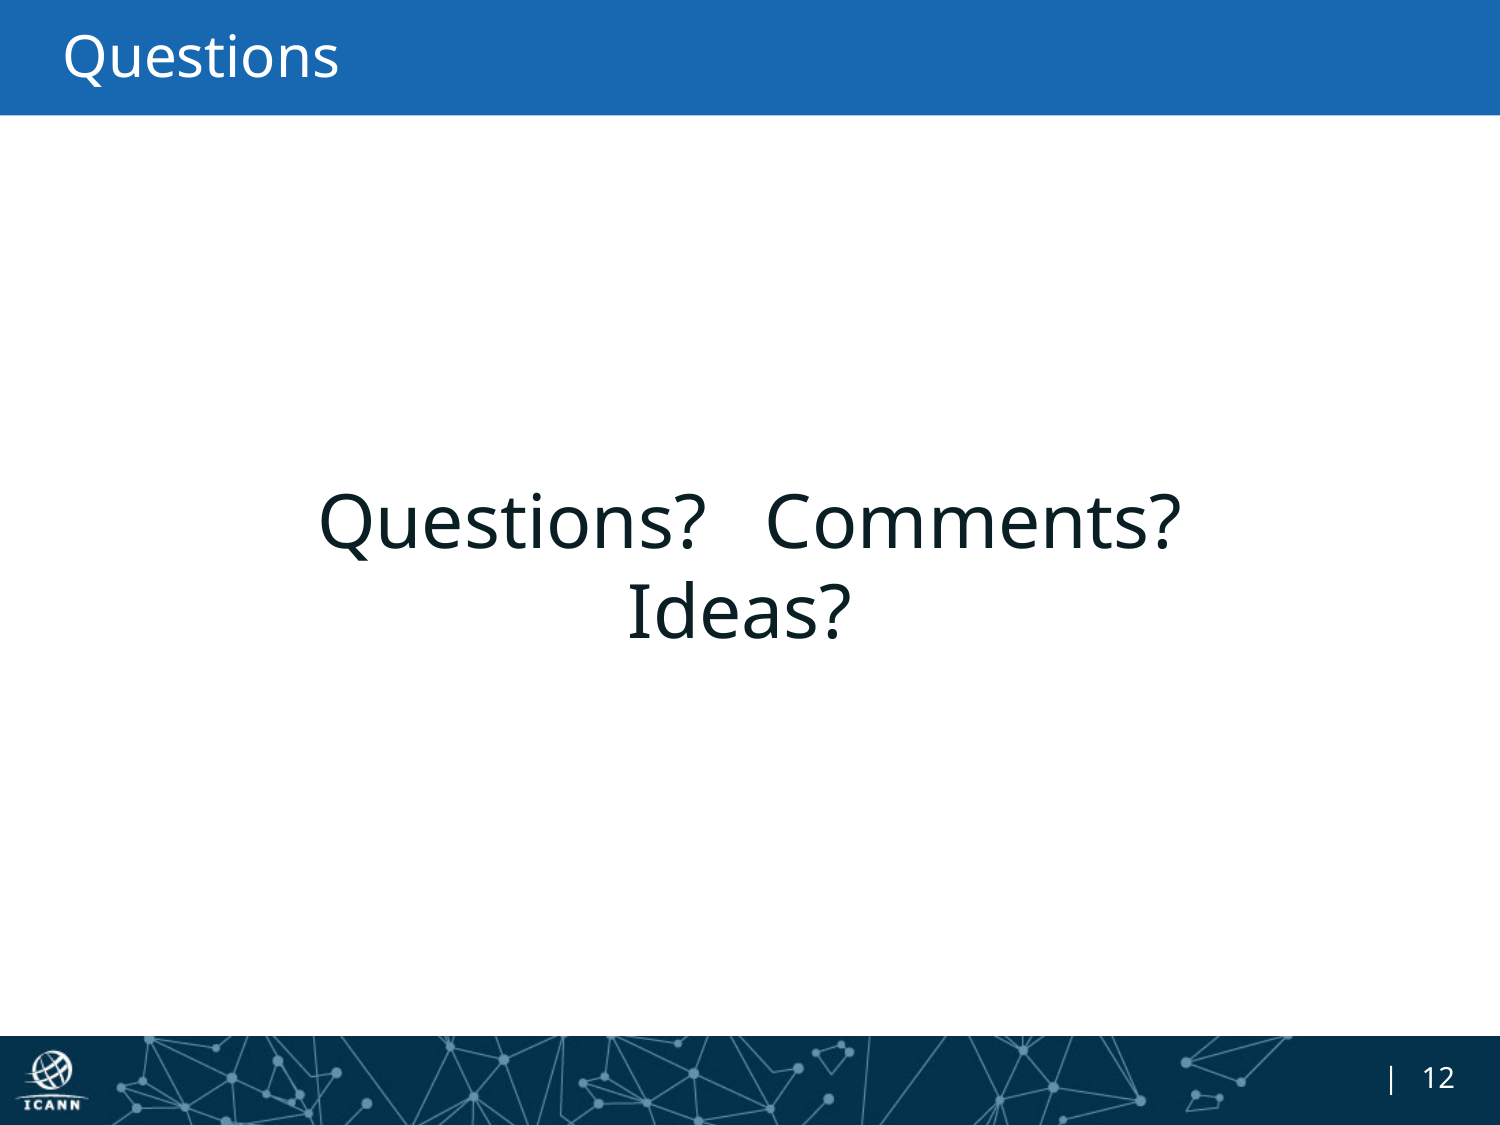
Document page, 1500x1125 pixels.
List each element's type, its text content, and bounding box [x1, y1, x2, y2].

title Questions [0, 0, 1500, 116]
picture [0, 1036, 1500, 1125]
text_box Questions? Comments? Ideas? [302, 375, 1198, 661]
